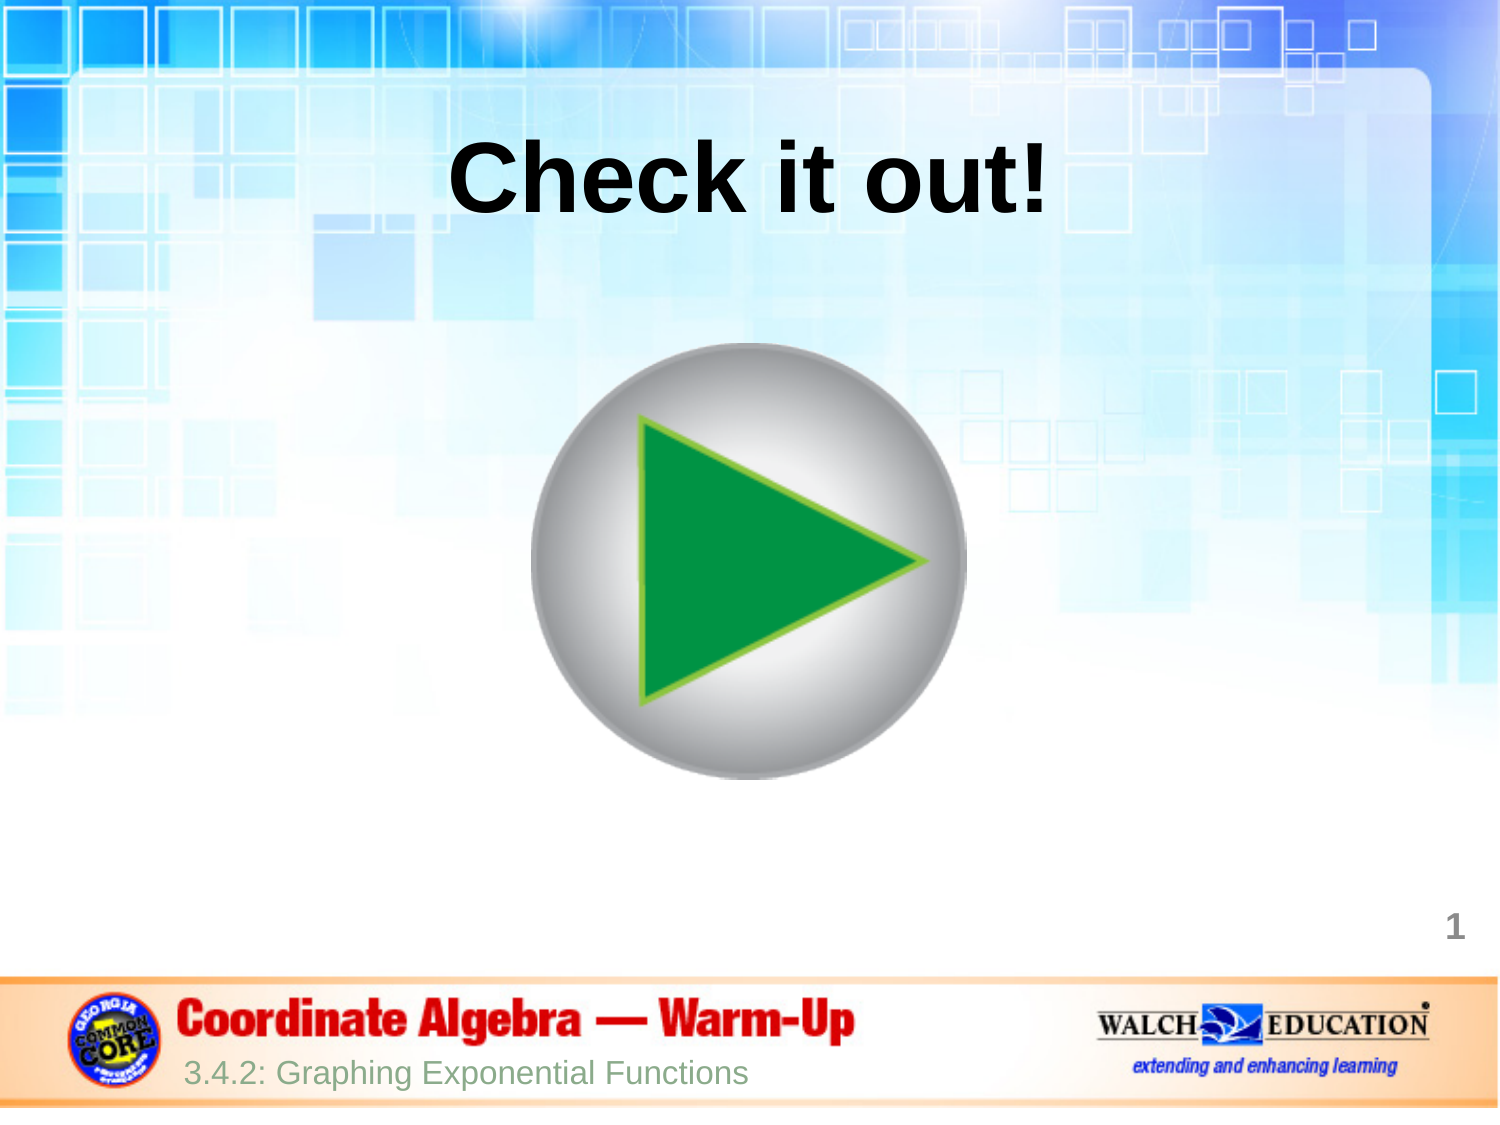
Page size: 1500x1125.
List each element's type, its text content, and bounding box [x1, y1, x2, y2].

picture [0, 0, 1500, 1108]
subtitle Check it out! [105, 105, 1394, 925]
footer 3.4.2: Graphing Exponential Functions [168, 1048, 1067, 1094]
slide_number 1 [1361, 901, 1481, 949]
